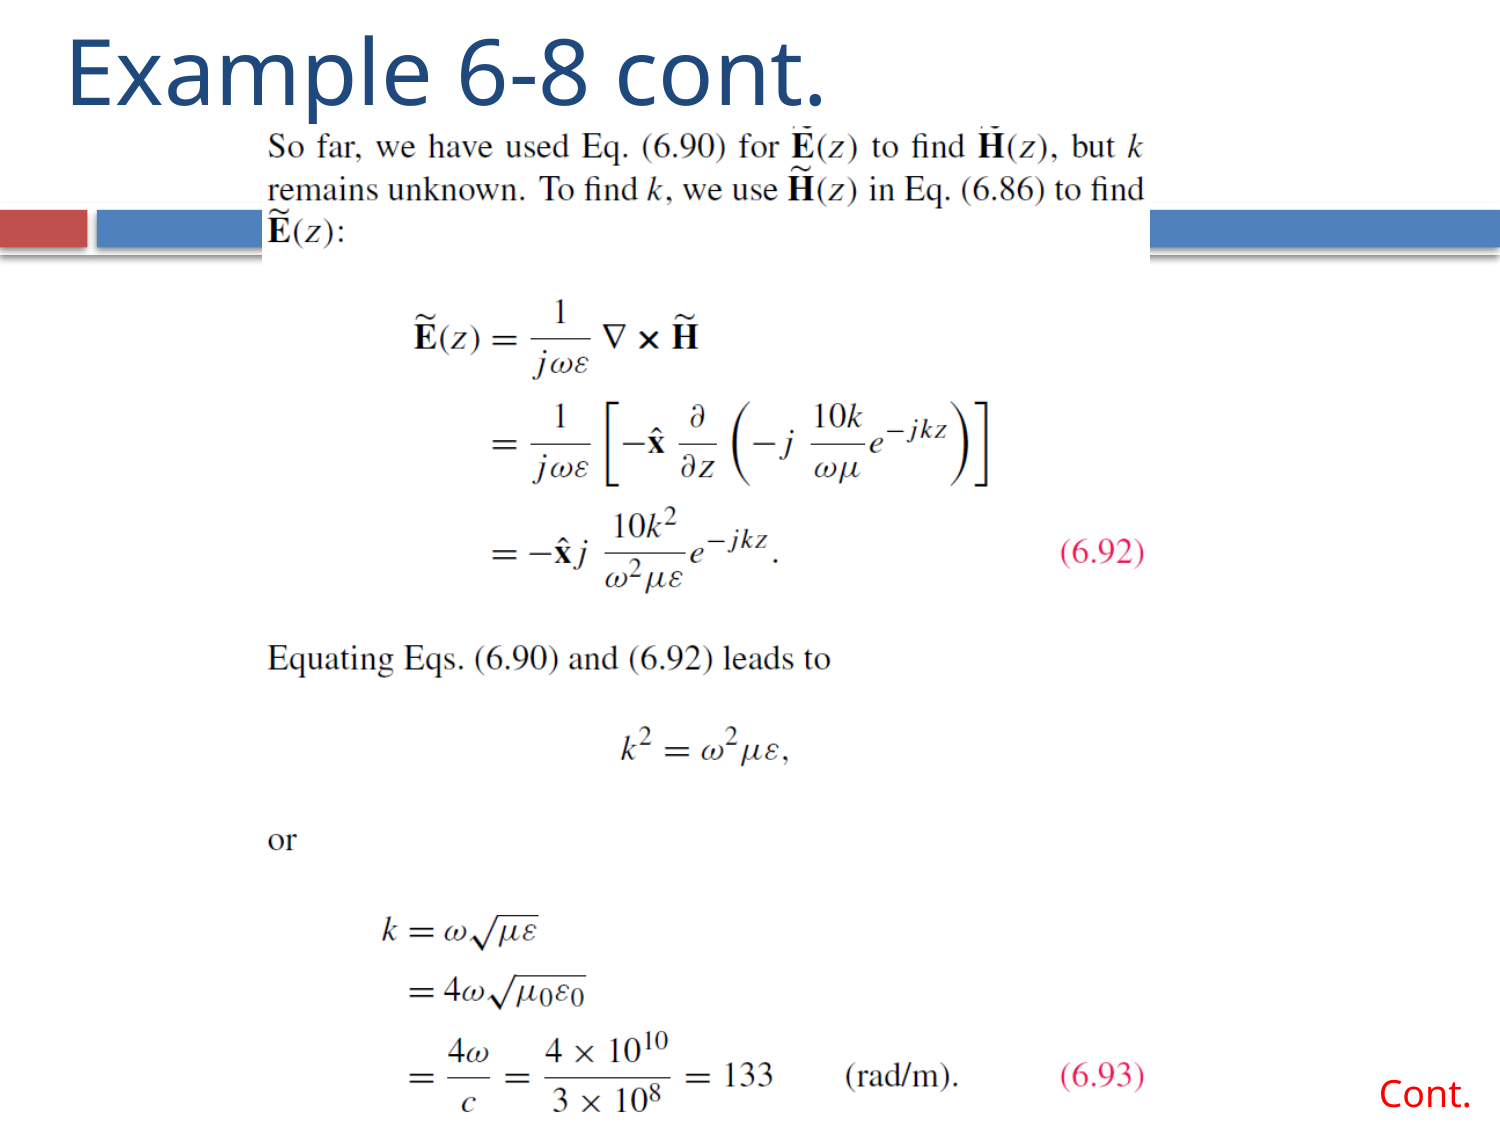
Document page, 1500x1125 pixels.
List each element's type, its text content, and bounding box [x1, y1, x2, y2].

picture [262, 124, 1151, 1120]
text_box Cont. [1363, 1062, 1494, 1123]
text_box Example 6-8 cont. [50, 0, 1388, 150]
